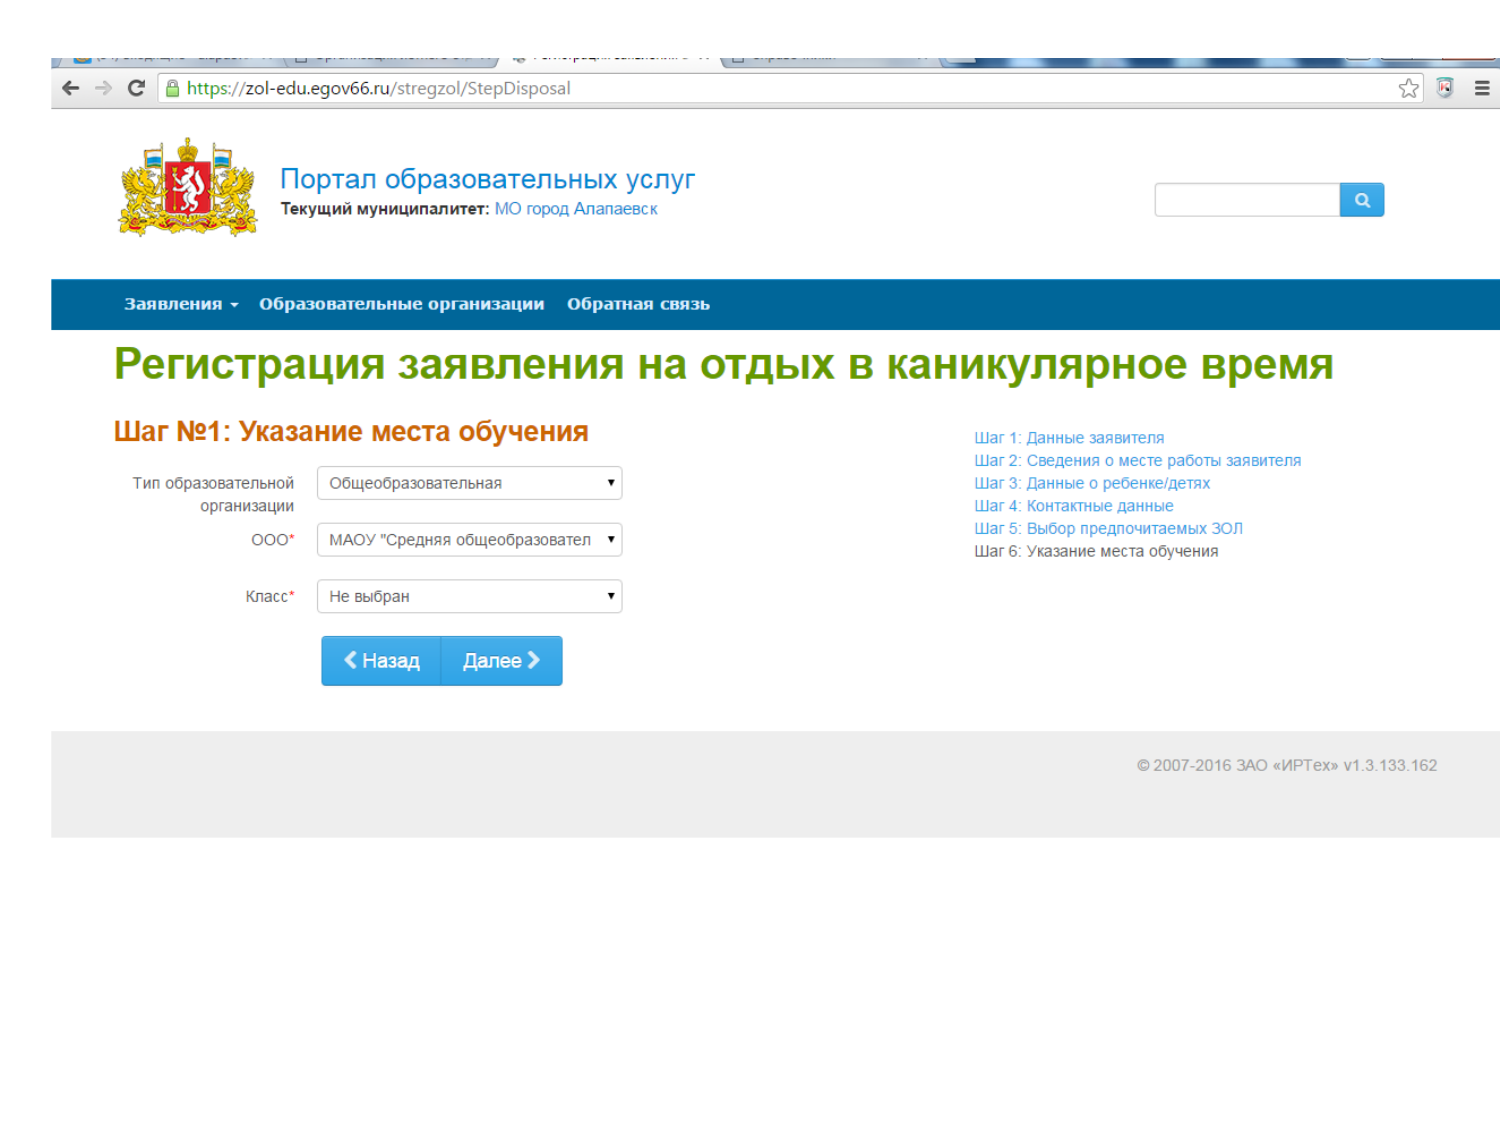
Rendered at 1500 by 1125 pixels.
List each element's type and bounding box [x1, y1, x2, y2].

list [51, 58, 1500, 938]
